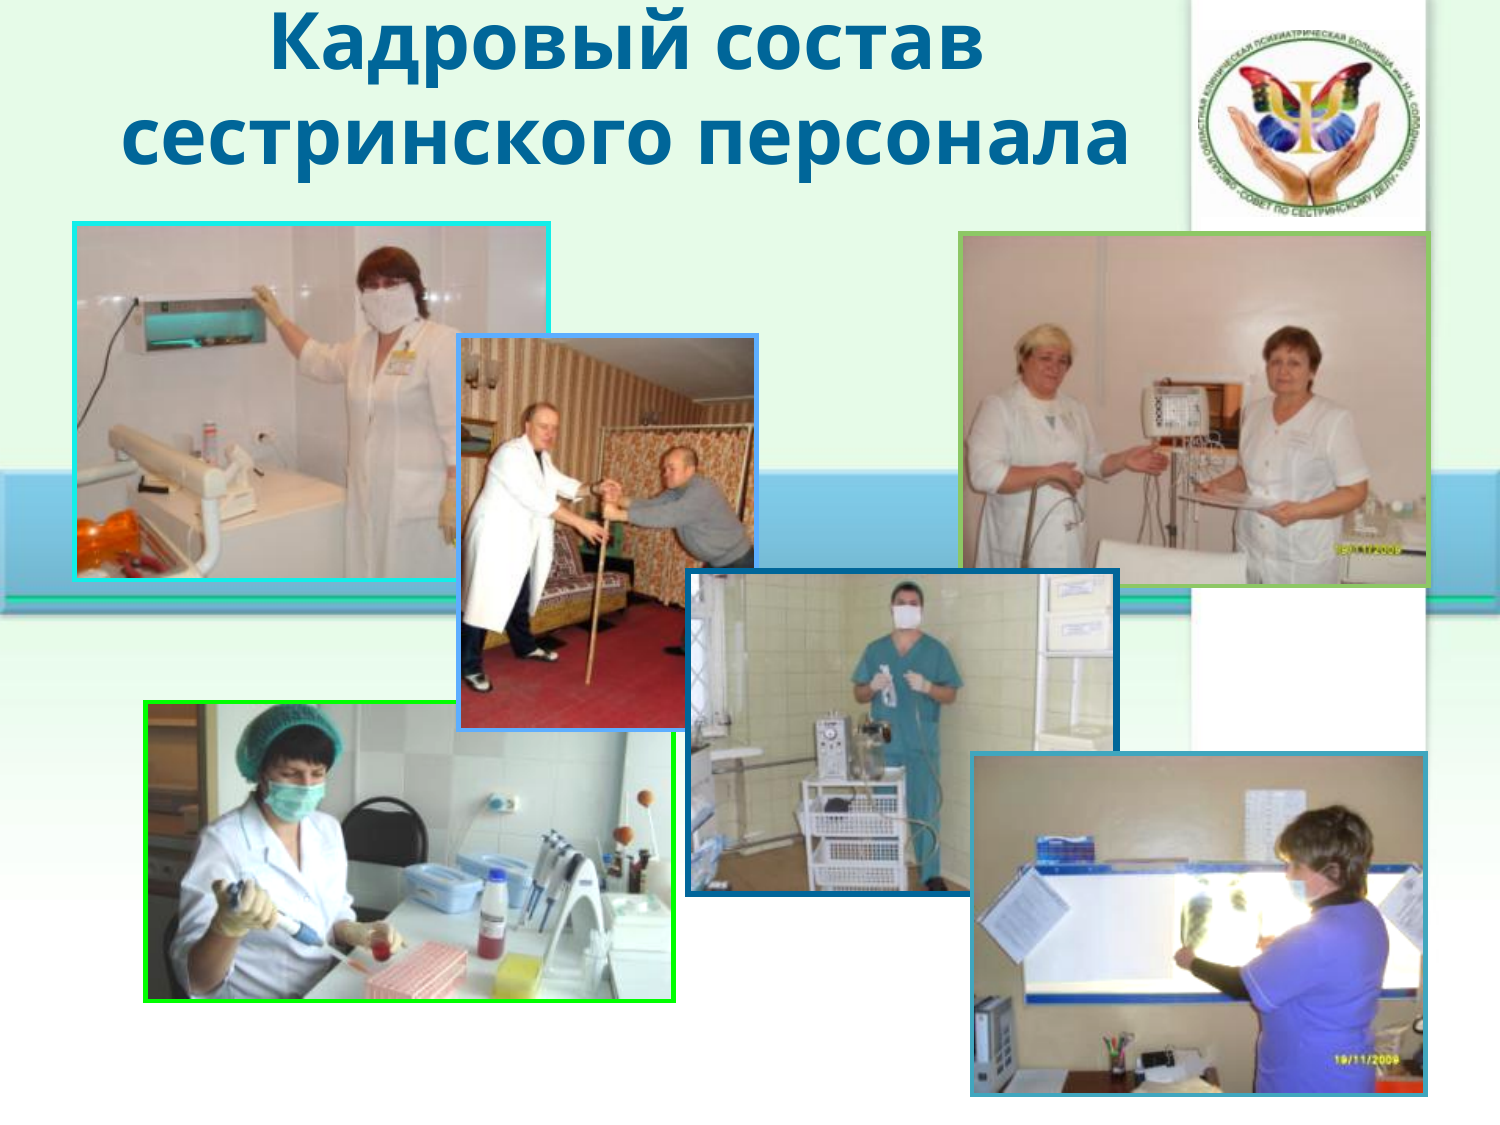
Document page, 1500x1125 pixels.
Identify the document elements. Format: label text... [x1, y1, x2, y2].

title Кадровый состав сестринского персонала [78, 19, 1176, 151]
picture [0, 0, 1500, 1125]
